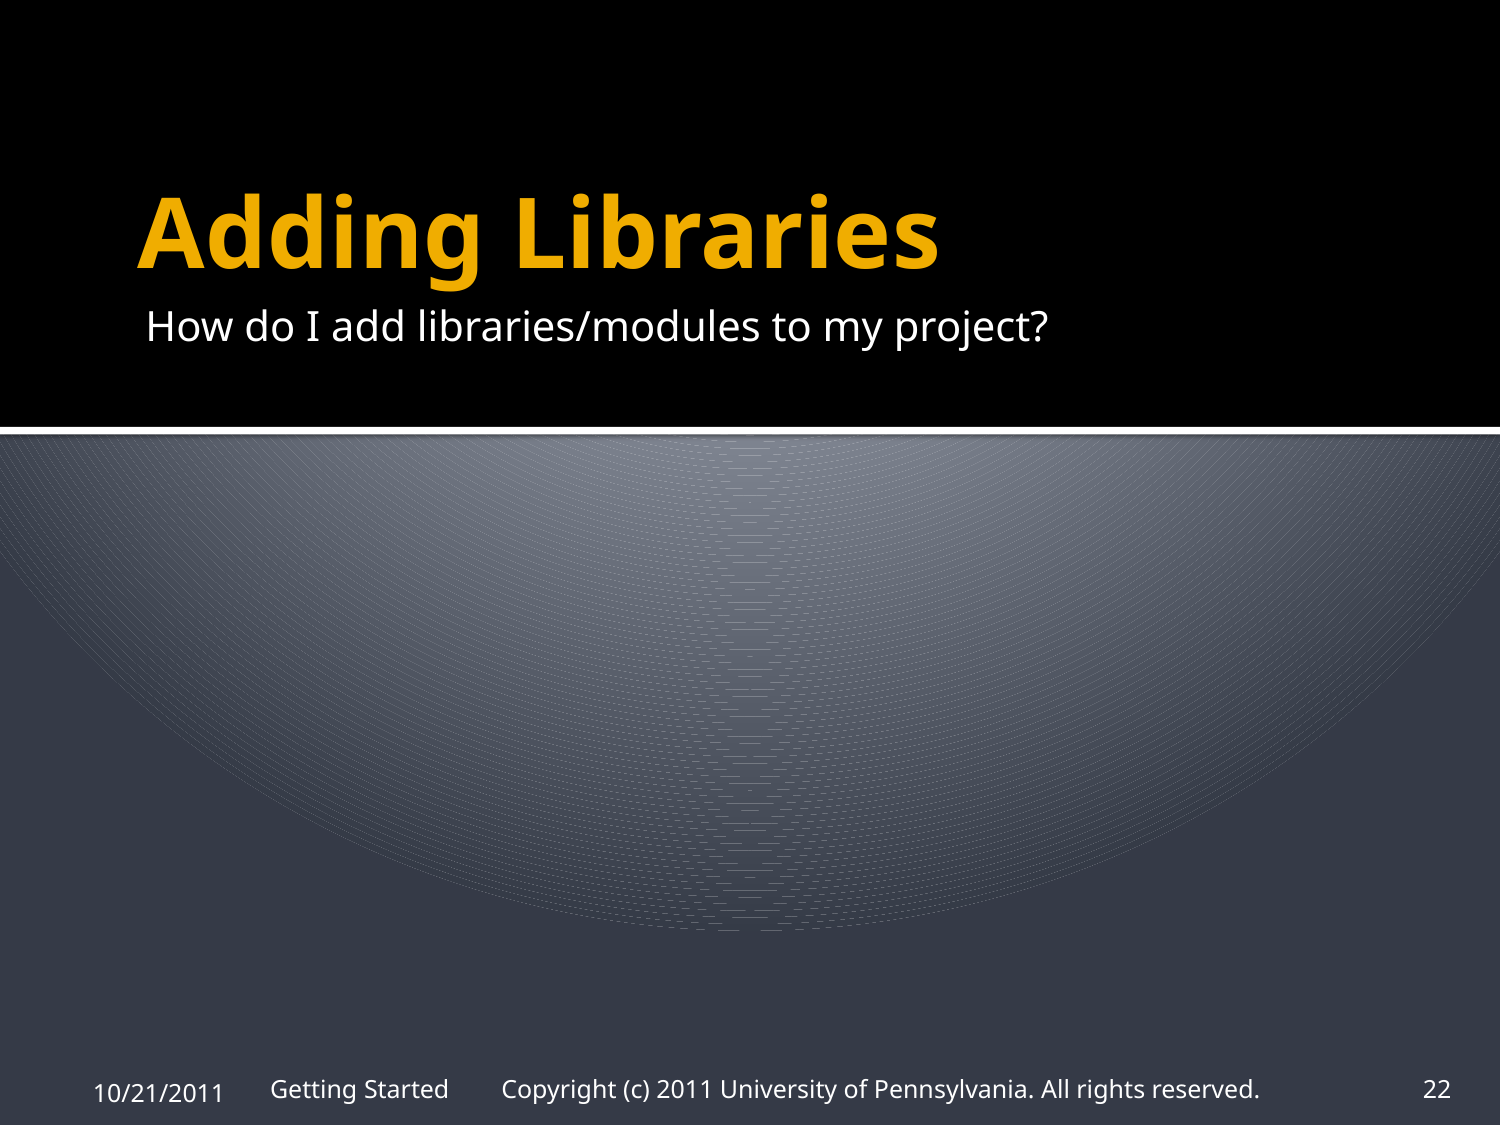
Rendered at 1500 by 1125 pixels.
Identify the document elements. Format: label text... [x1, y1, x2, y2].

footer Getting Started Copyright (c) 2011 University of Pennsylvania. All rights reserved. [262, 1062, 1337, 1108]
title Adding Libraries [123, 19, 1438, 288]
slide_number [75, 1062, 238, 1108]
slide_number 22 [1345, 1062, 1467, 1108]
list How do I add libraries/modules to my project? [121, 299, 1438, 413]
